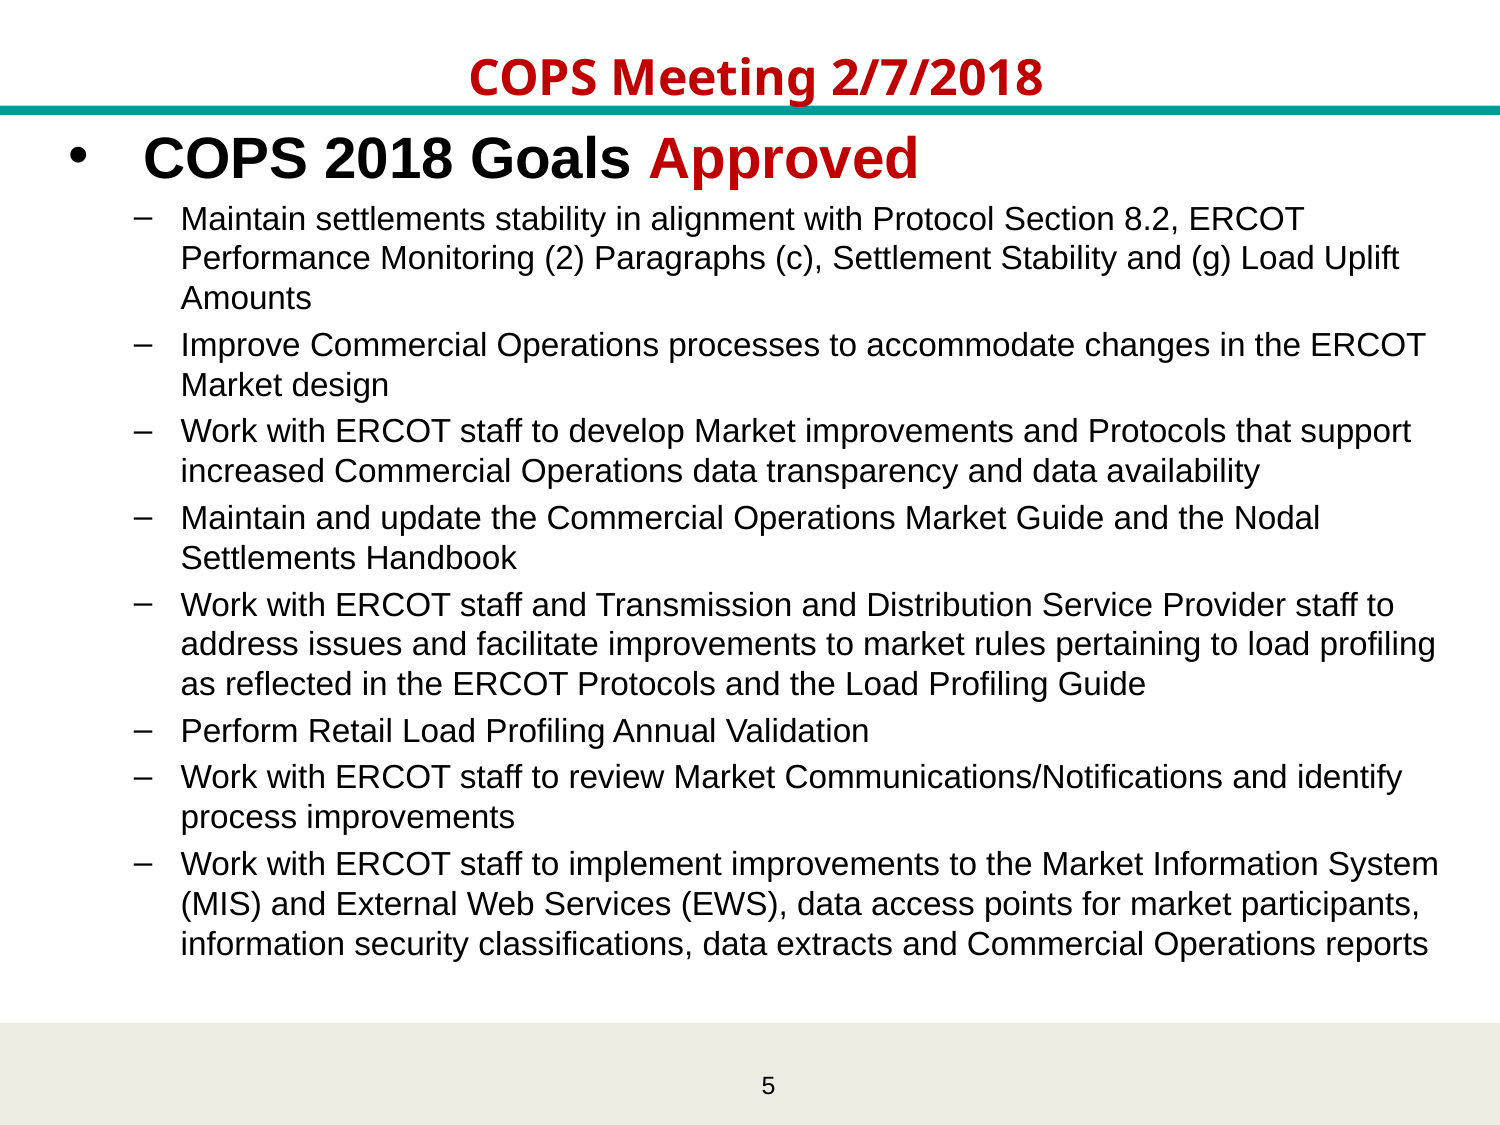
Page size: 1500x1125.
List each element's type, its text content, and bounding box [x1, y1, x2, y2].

title COPS Meeting 2/7/2018 [62, 12, 1450, 112]
list COPS 2018 Goals Approved Maintain settlements stability in alignment with Protocol Section 8.2, ERCOT Performance Monitoring (2) Paragraphs (c), Settlement Stability and (g) Load Uplift Amounts Improve Commercial Operations processes to accommodate changes in the ERCOT Market design Work with ERCOT staff to develop Market improvements and Protocols that support increased Commercial Operations data transparency and data availability Maintain and update the Commercial Operations Market Guide and the Nodal Settlements Handbook Work with ERCOT staff and Transmission and Distribution Service Provider staff to address issues and facilitate improvements to market rules pertaining to load profiling as reflected in the ERCOT Protocols and the Load Profiling Guide Perform Retail Load Profiling Annual Validation Work with ERCOT staff to review Market Communications/Notifications and identify process improvements Work with ERCOT staff to implement improvements to the Market Information System (MIS) and External Web Services (EWS), data access points for market participants, information security classifications, data extracts and Commercial Operations reports [43, 112, 1469, 1038]
